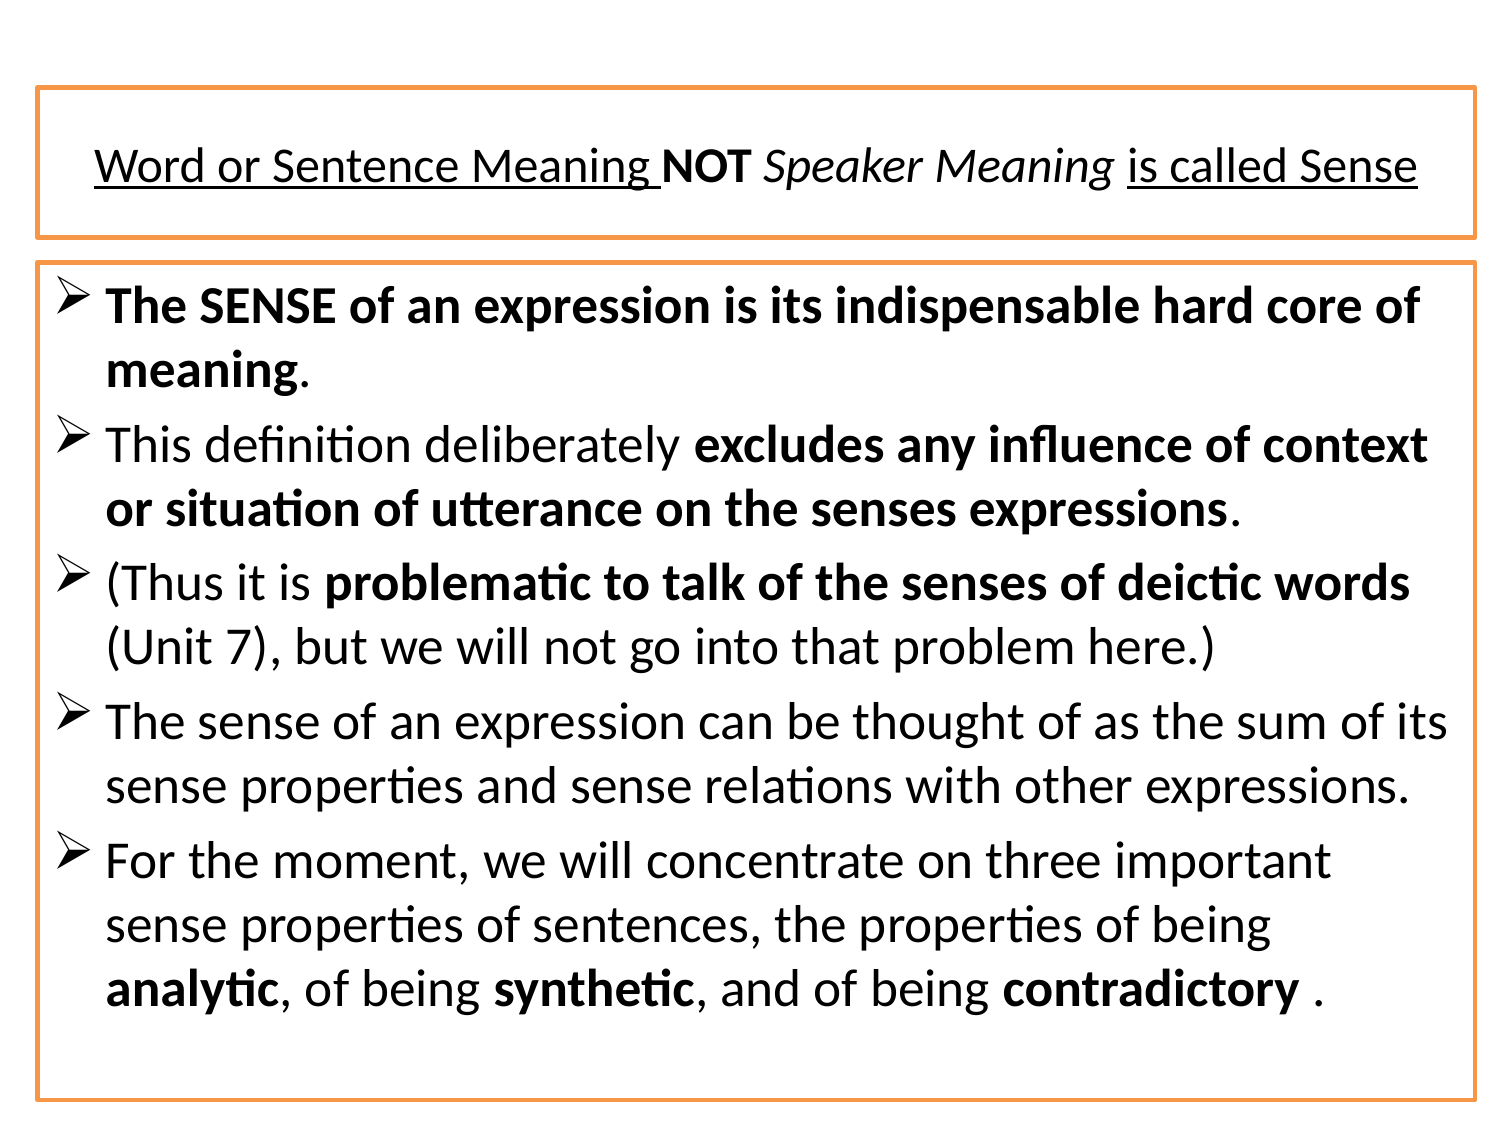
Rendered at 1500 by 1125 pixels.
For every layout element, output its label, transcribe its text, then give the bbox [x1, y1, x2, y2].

list The SENSE of an expression is its indispensable hard core of meaning. This definition deliberately excludes any influence of context or situation of utterance on the senses expressions. (Thus it is problematic to talk of the senses of deictic words (Unit 7), but we will not go into that problem here.) The sense of an expression can be thought of as the sum of its sense properties and sense relations with other expressions. For the moment, we will concentrate on three important sense properties of sentences, the properties of being analytic, of being synthetic, and of being contradictory . [35, 260, 1477, 1102]
title Word or Sentence Meaning NOT Speaker Meaning is called Sense [35, 85, 1477, 240]
